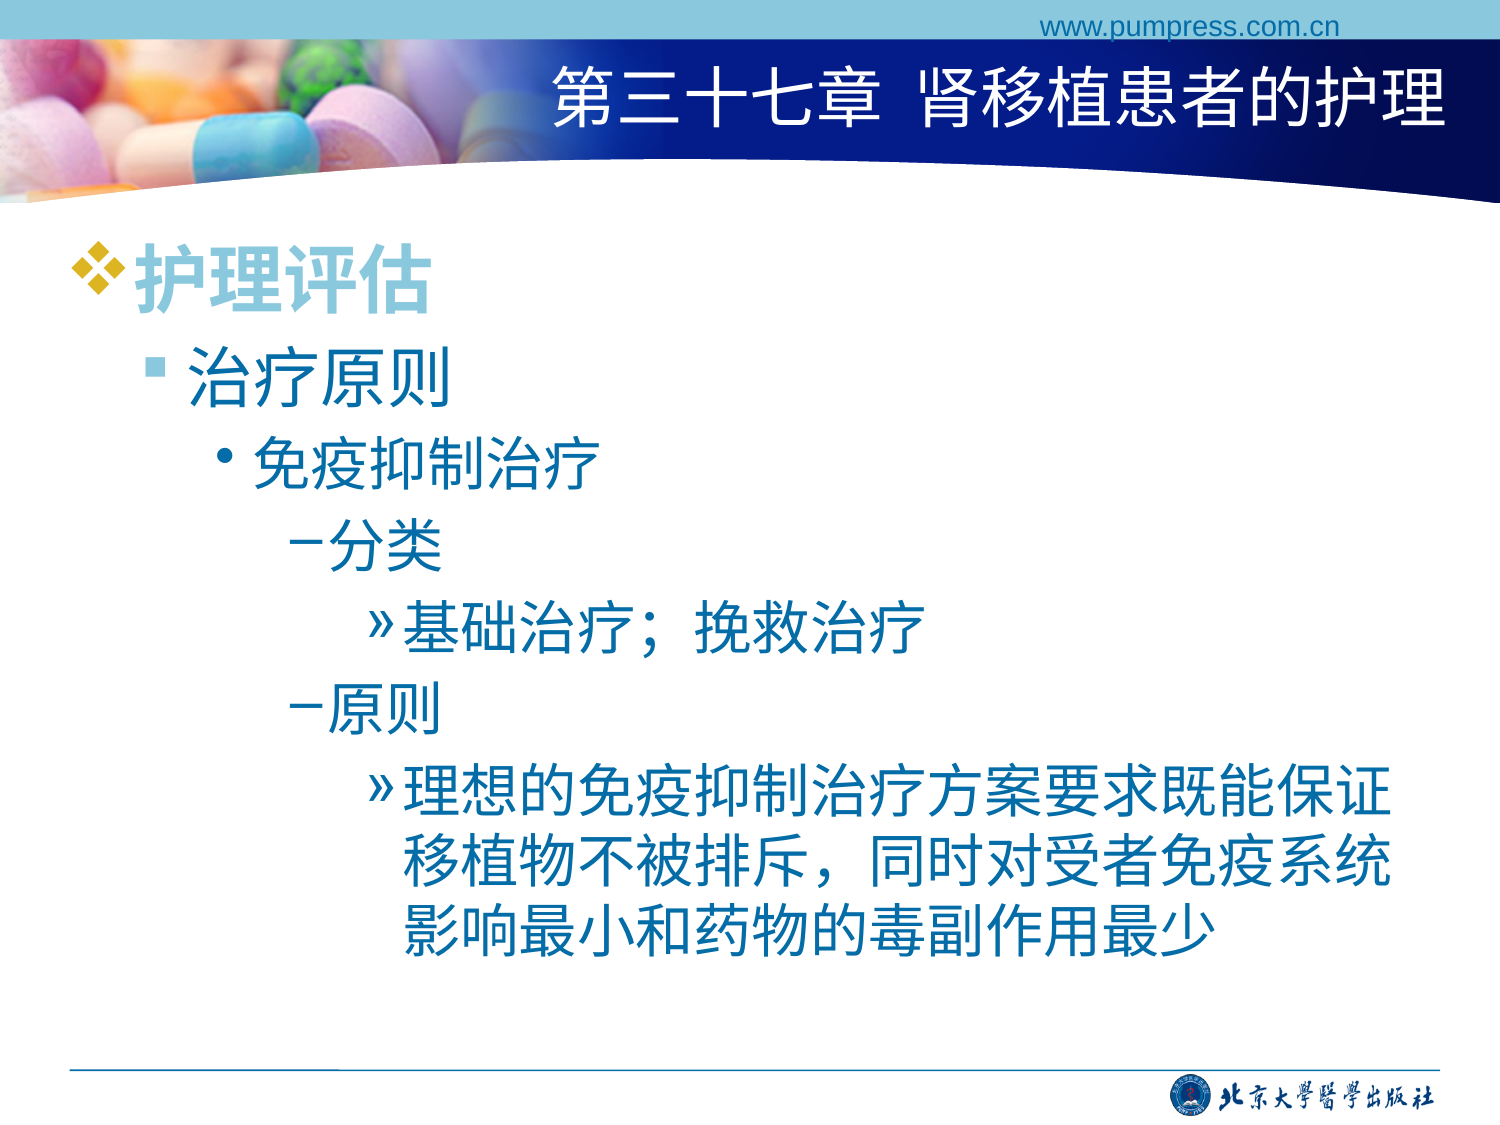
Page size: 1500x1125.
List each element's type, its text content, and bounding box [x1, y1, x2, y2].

picture [1170, 1074, 1436, 1118]
list 护理评估 治疗原则 免疫抑制治疗 分类 基础治疗；挽救治疗 原则 理想的免疫抑制治疗方案要求既能保证移植物不被排斥，同时对受者免疫系统影响最小和药物的毒副作用最少 [49, 224, 1463, 1026]
slide_number www.pumpress.com.cn [1025, 0, 1463, 38]
picture [0, 40, 1500, 203]
title 第三十七章 肾移植患者的护理 [137, 49, 1463, 143]
